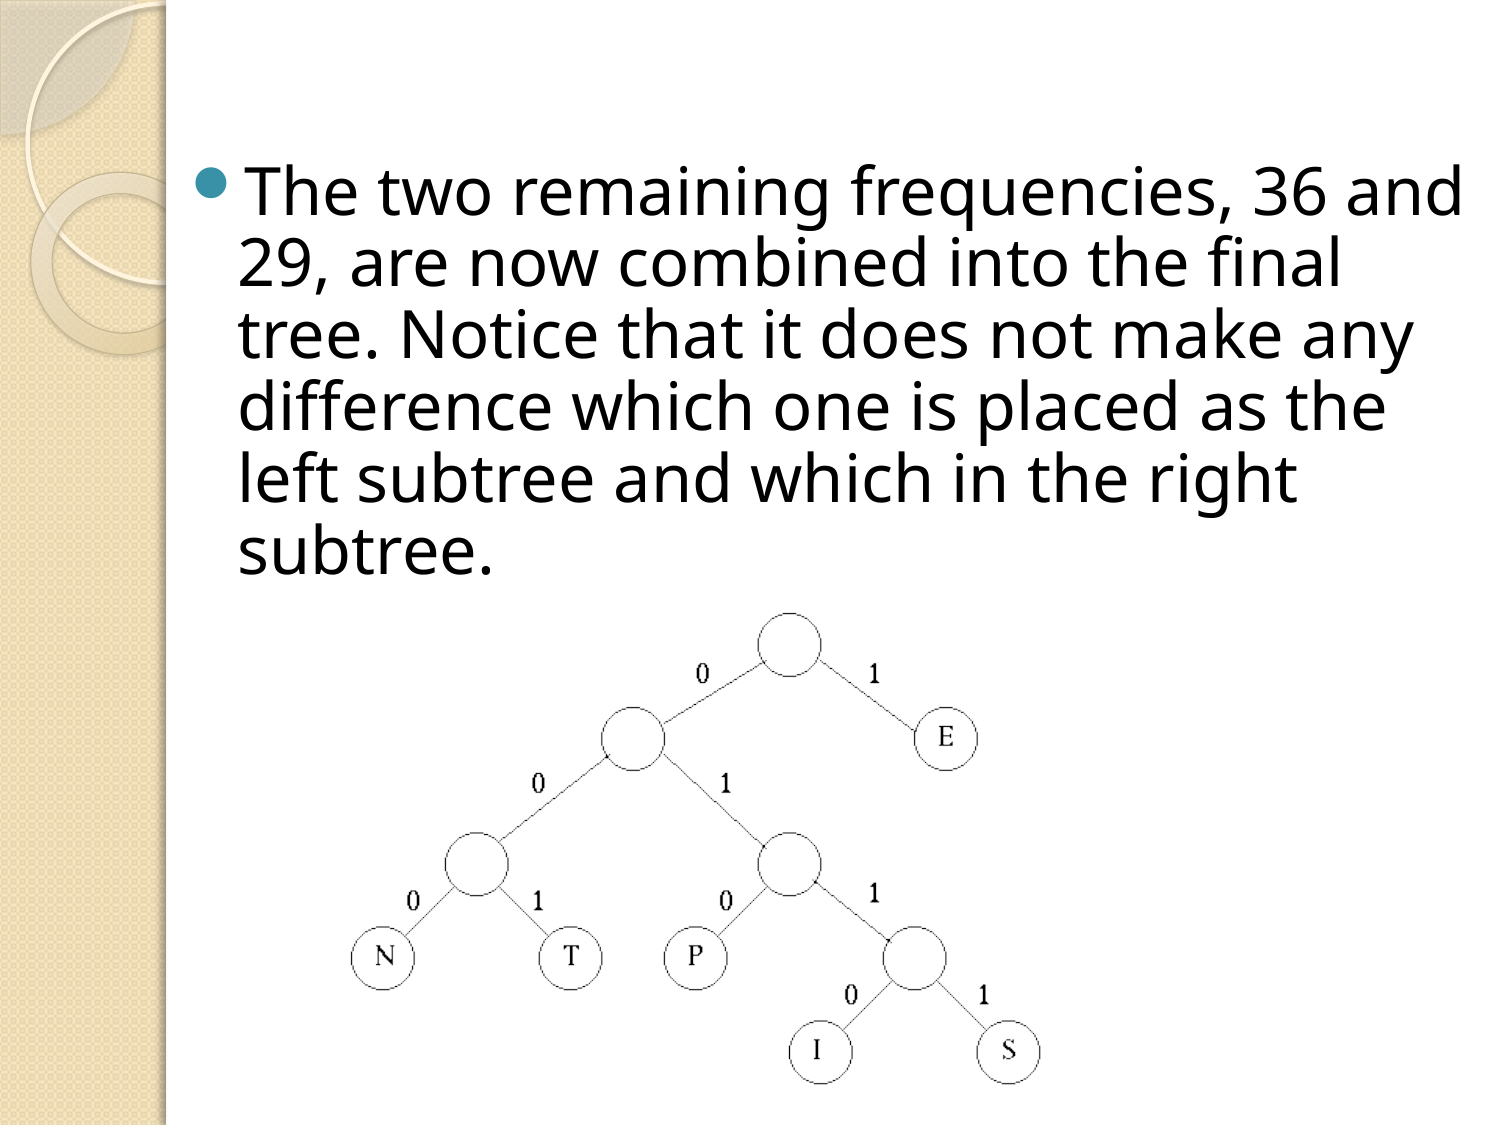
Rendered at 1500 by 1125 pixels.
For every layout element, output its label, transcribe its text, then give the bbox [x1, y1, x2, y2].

picture [337, 599, 1059, 1102]
list The two remaining frequencies, 36 and 29, are now combined into the final tree. Notice that it does not make any difference which one is placed as the left subtree and which in the right subtree. [162, 149, 1500, 588]
